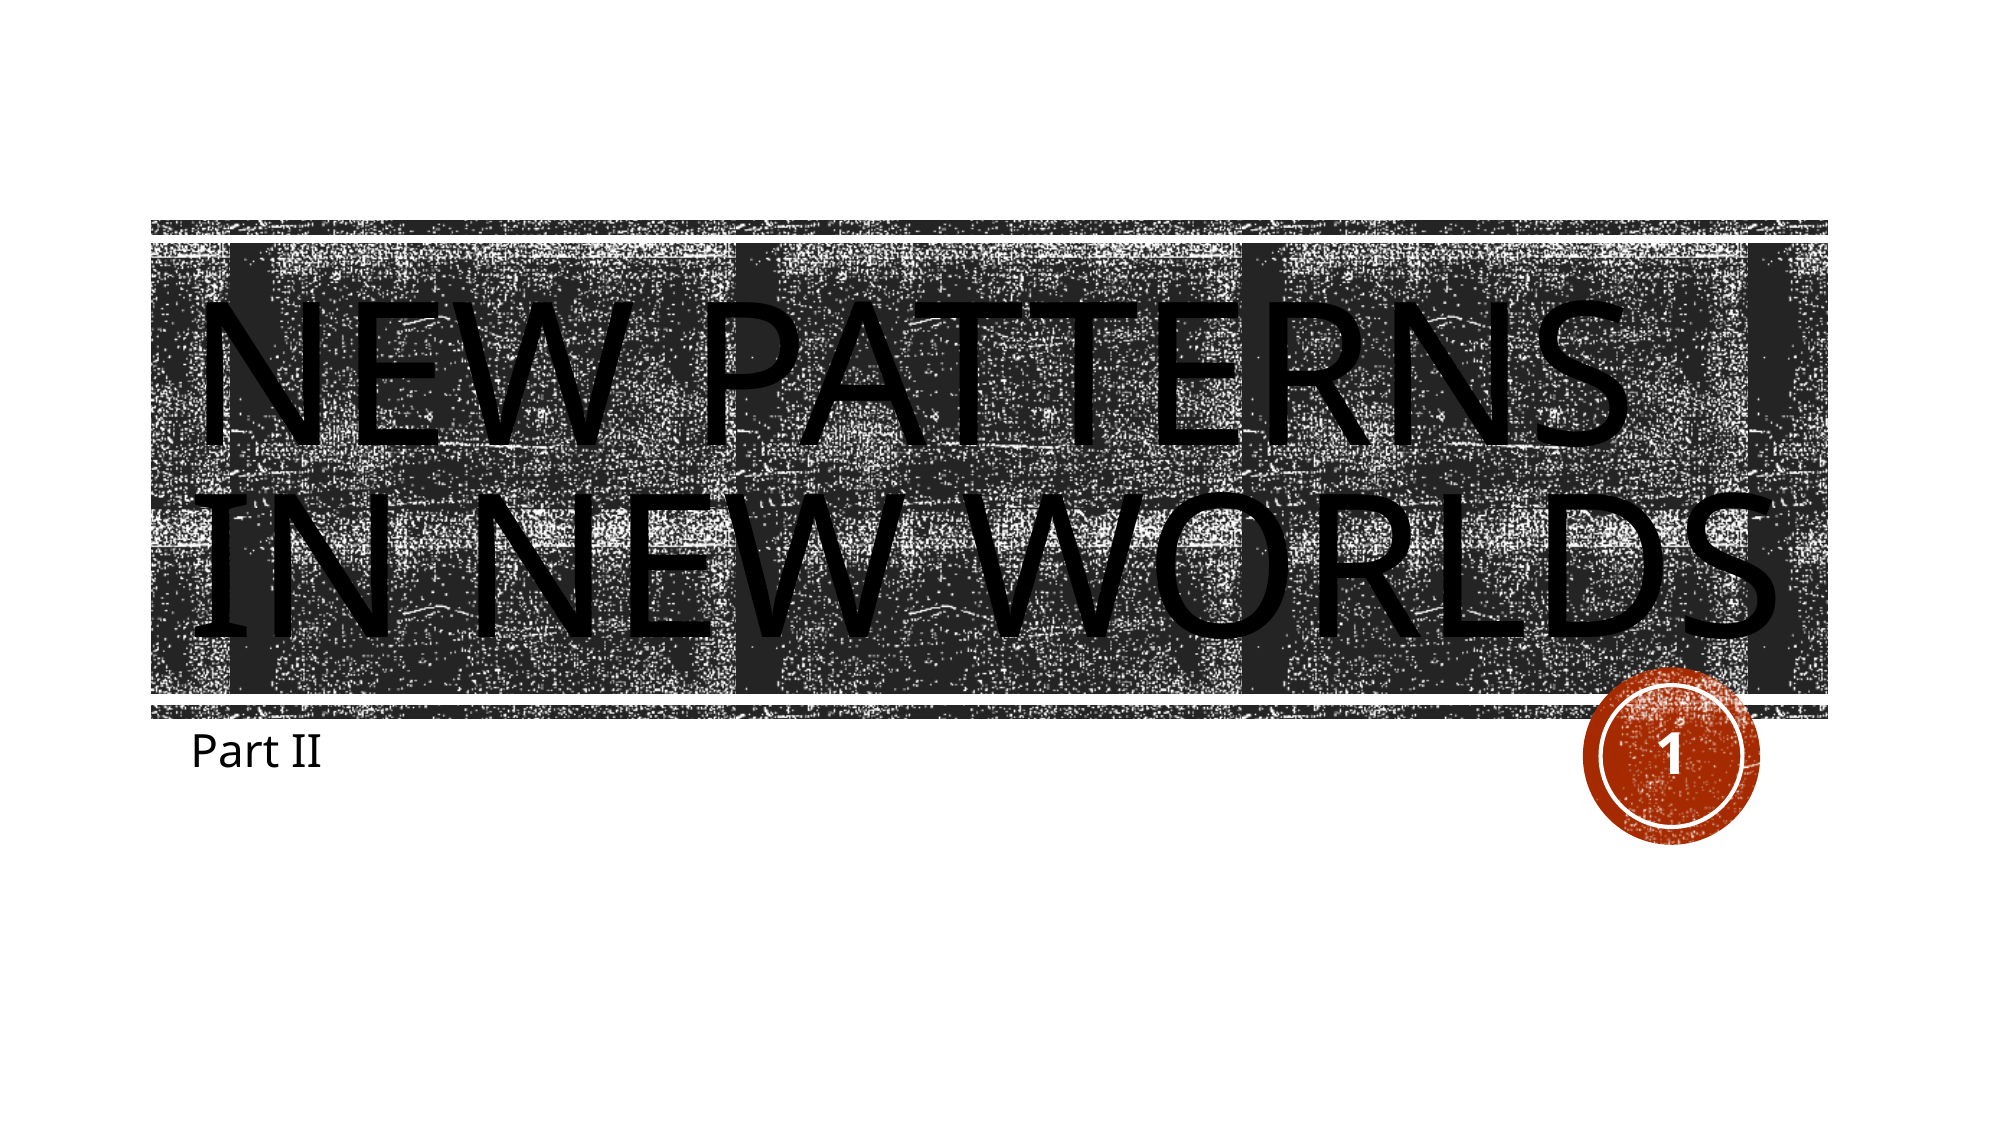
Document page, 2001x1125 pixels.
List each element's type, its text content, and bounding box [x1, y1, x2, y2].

title New Patterns in New Worlds [172, 234, 1808, 733]
subtitle Part II [175, 720, 1470, 896]
slide_number 1 [1573, 703, 1770, 809]
